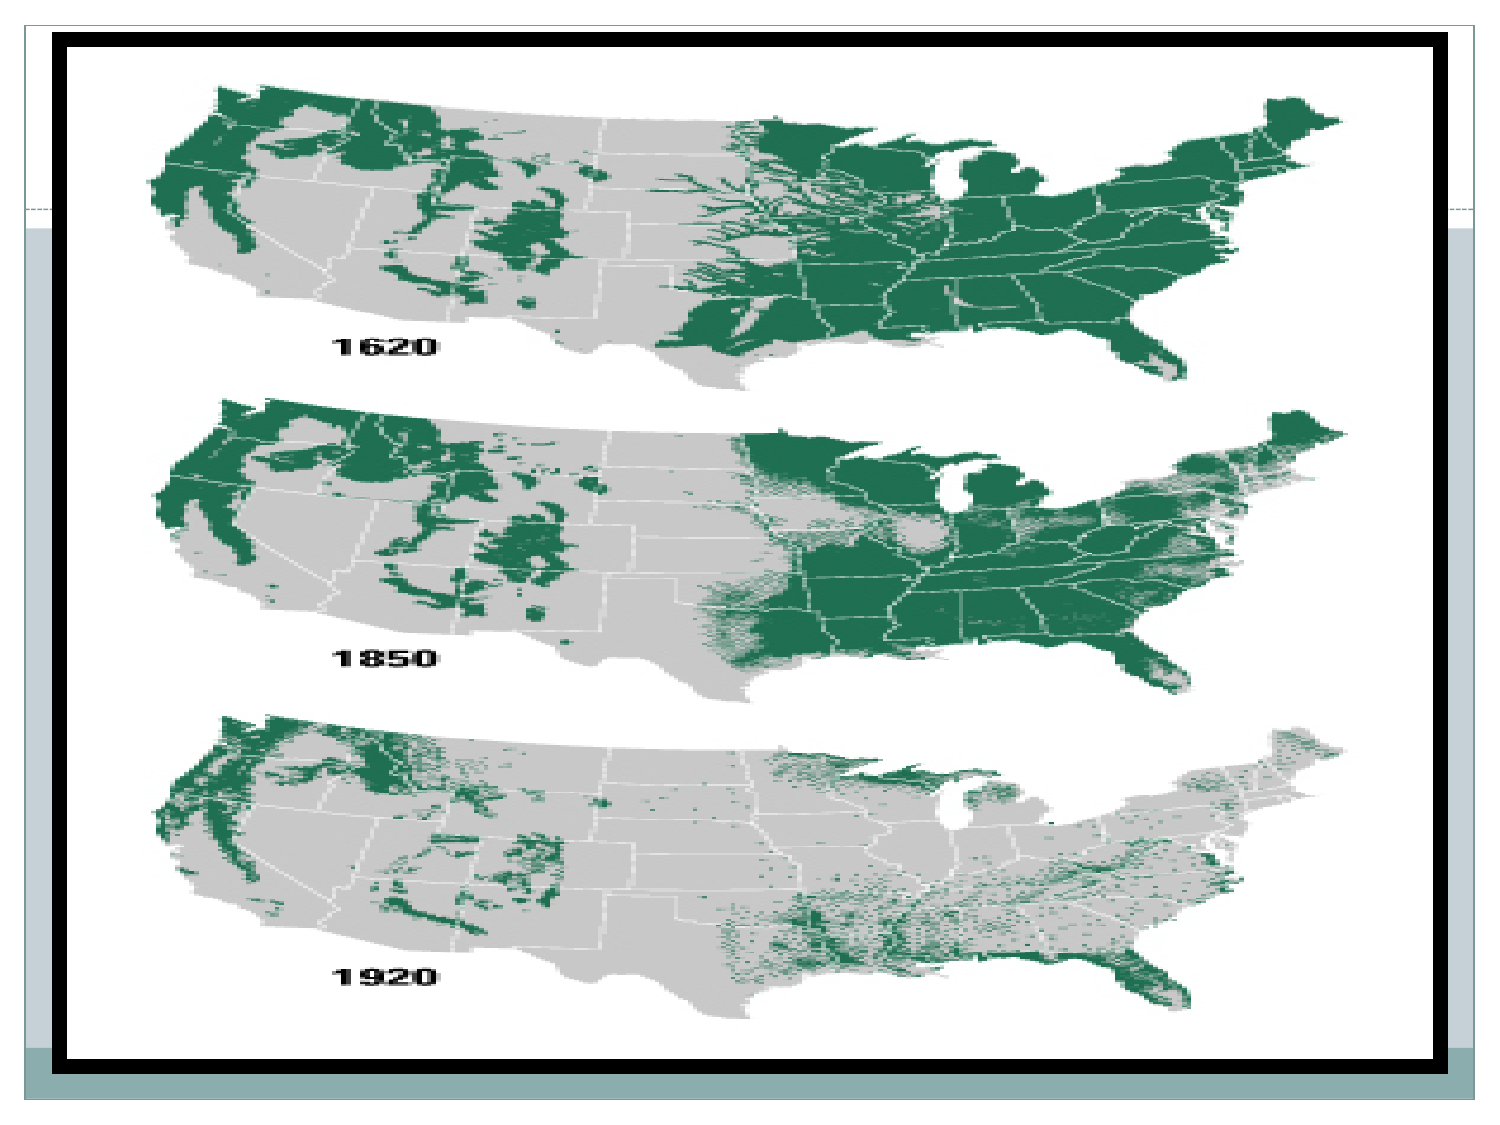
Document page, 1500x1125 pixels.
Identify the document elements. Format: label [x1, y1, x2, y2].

list [66, 46, 1434, 1060]
